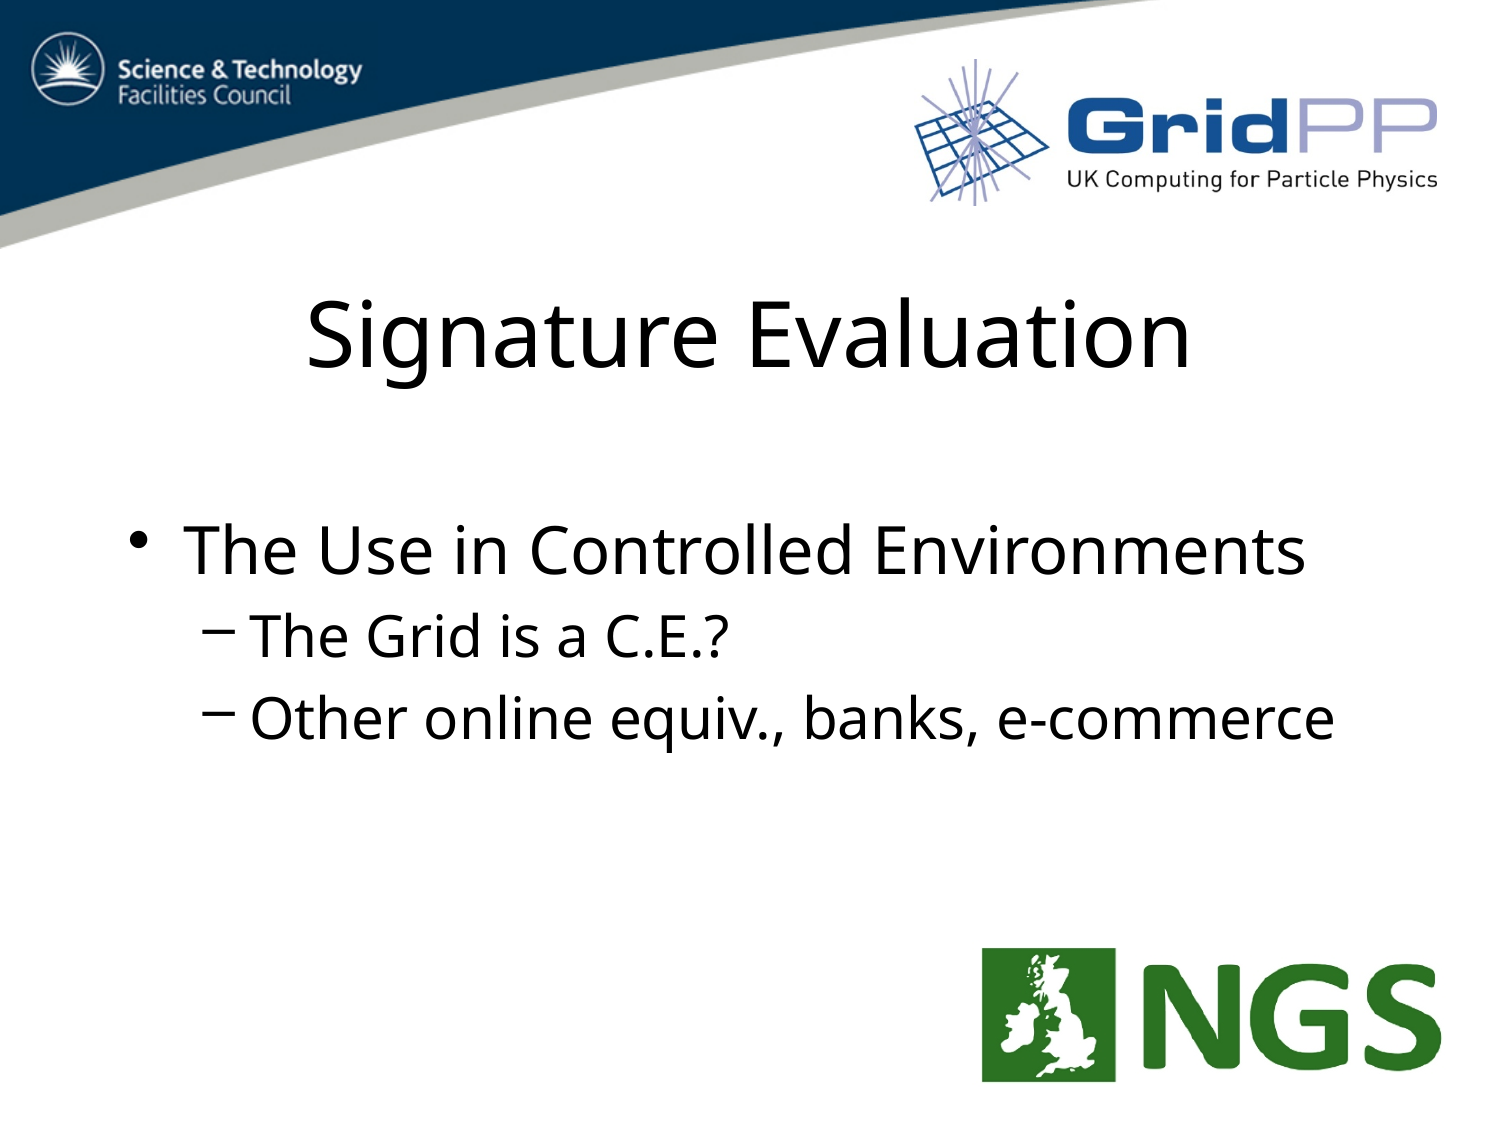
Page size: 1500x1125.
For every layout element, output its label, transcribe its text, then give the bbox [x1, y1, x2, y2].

list The Use in Controlled Environments The Grid is a C.E.? Other online equiv., banks, e-commerce [112, 499, 1388, 1001]
title Signature Evaluation [112, 237, 1388, 426]
picture [0, 0, 1437, 249]
picture [972, 940, 1448, 1090]
